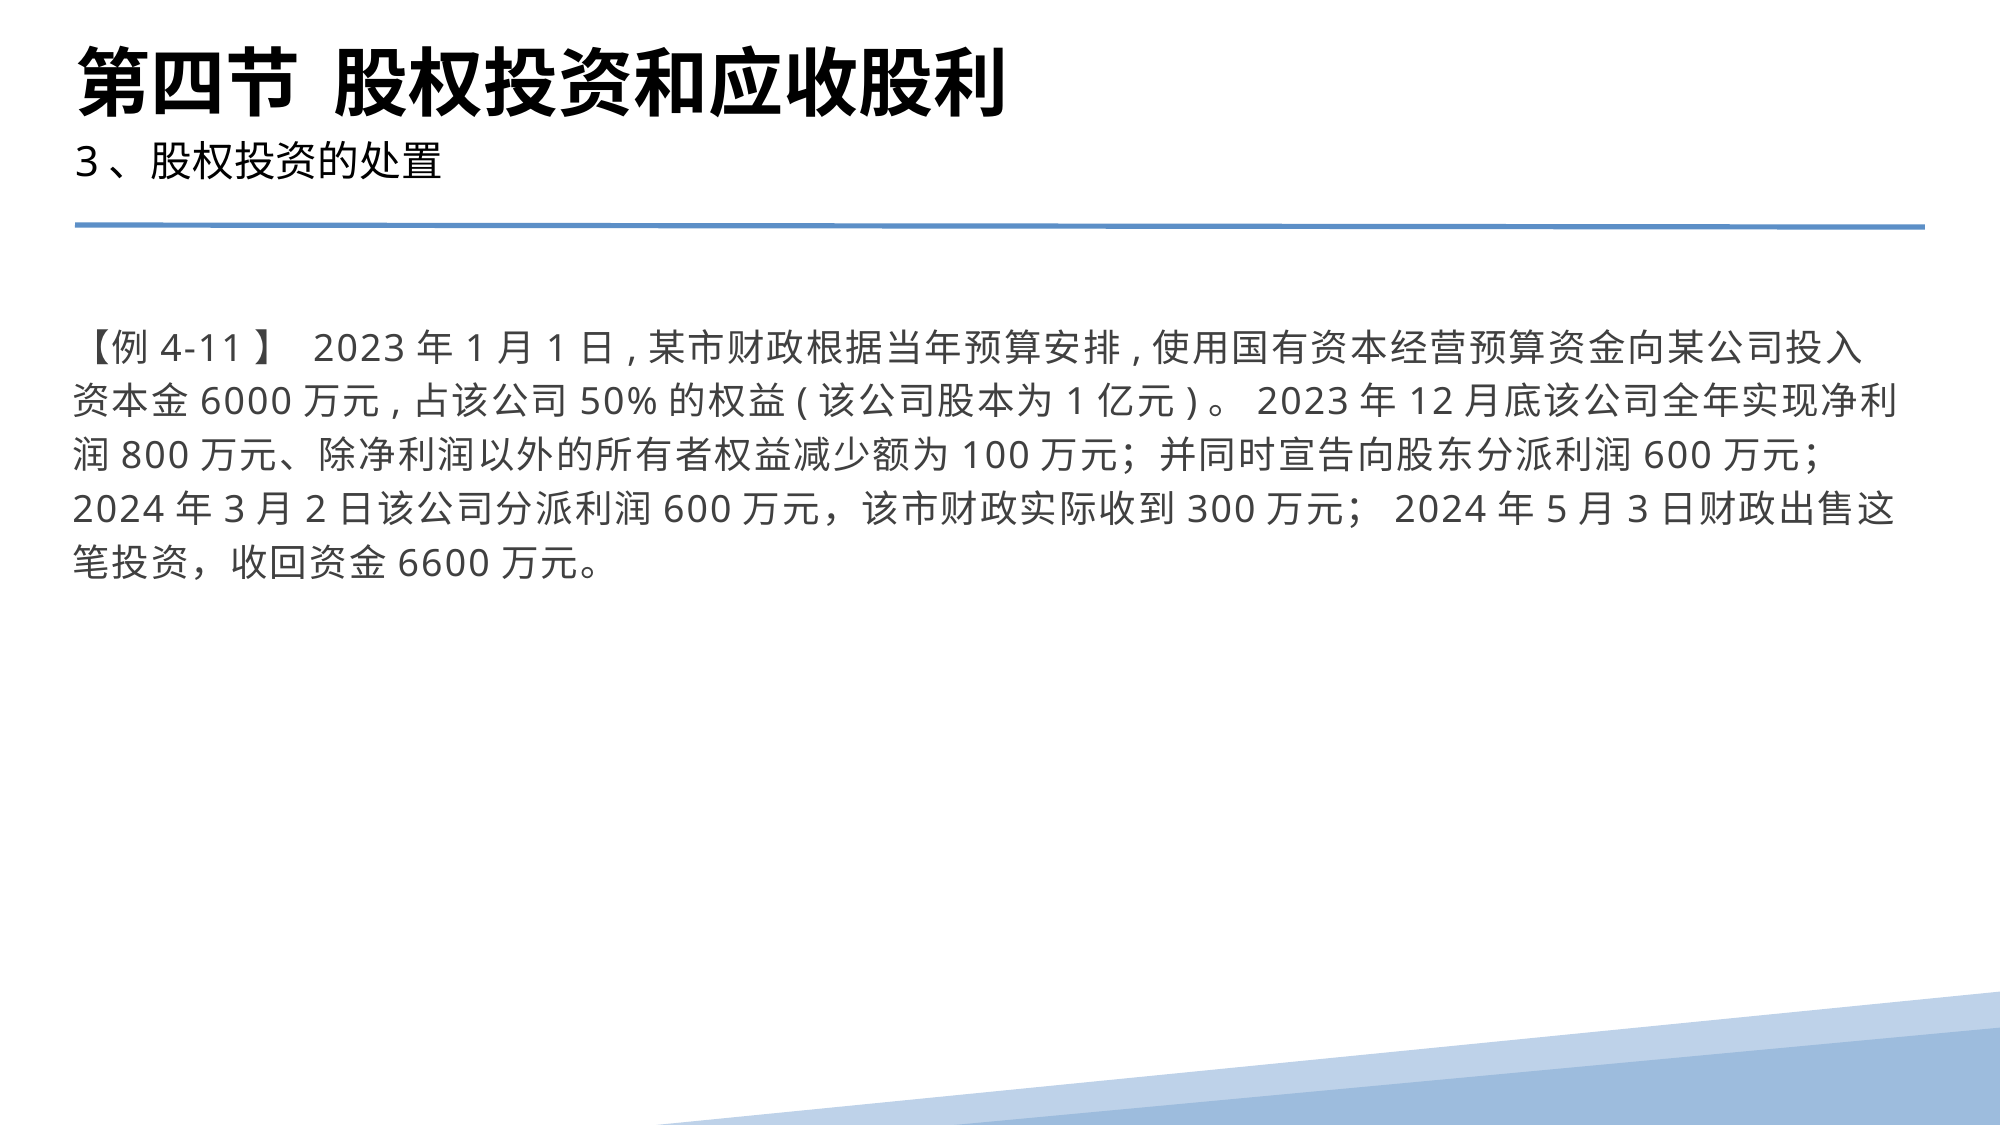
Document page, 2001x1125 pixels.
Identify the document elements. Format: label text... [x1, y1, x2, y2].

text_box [74, 224, 1925, 228]
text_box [656, 991, 2000, 1125]
text_box 3、股权投资的处置 [75, 124, 1925, 200]
text_box 【例4-11】 2023年1月1日,某市财政根据当年预算安排,使用国有资本经营预算资金向某公司投入资本金6000万元,占该公司50%的权益(该公司股本为1亿元)。2023年12月底该公司全年实现净利润800万元、除净利润以外的所有者权益减少额为100万元；并同时宣告向股东分派利润600万元；2024年3月2日该公司分派利润600万元，该市财政实际收到300万元；2024年5月3日财政出售这笔投资，收回资金6600万元。 [61, 251, 1915, 647]
text_box 第四节 股权投资和应收股利 [75, 24, 1925, 124]
